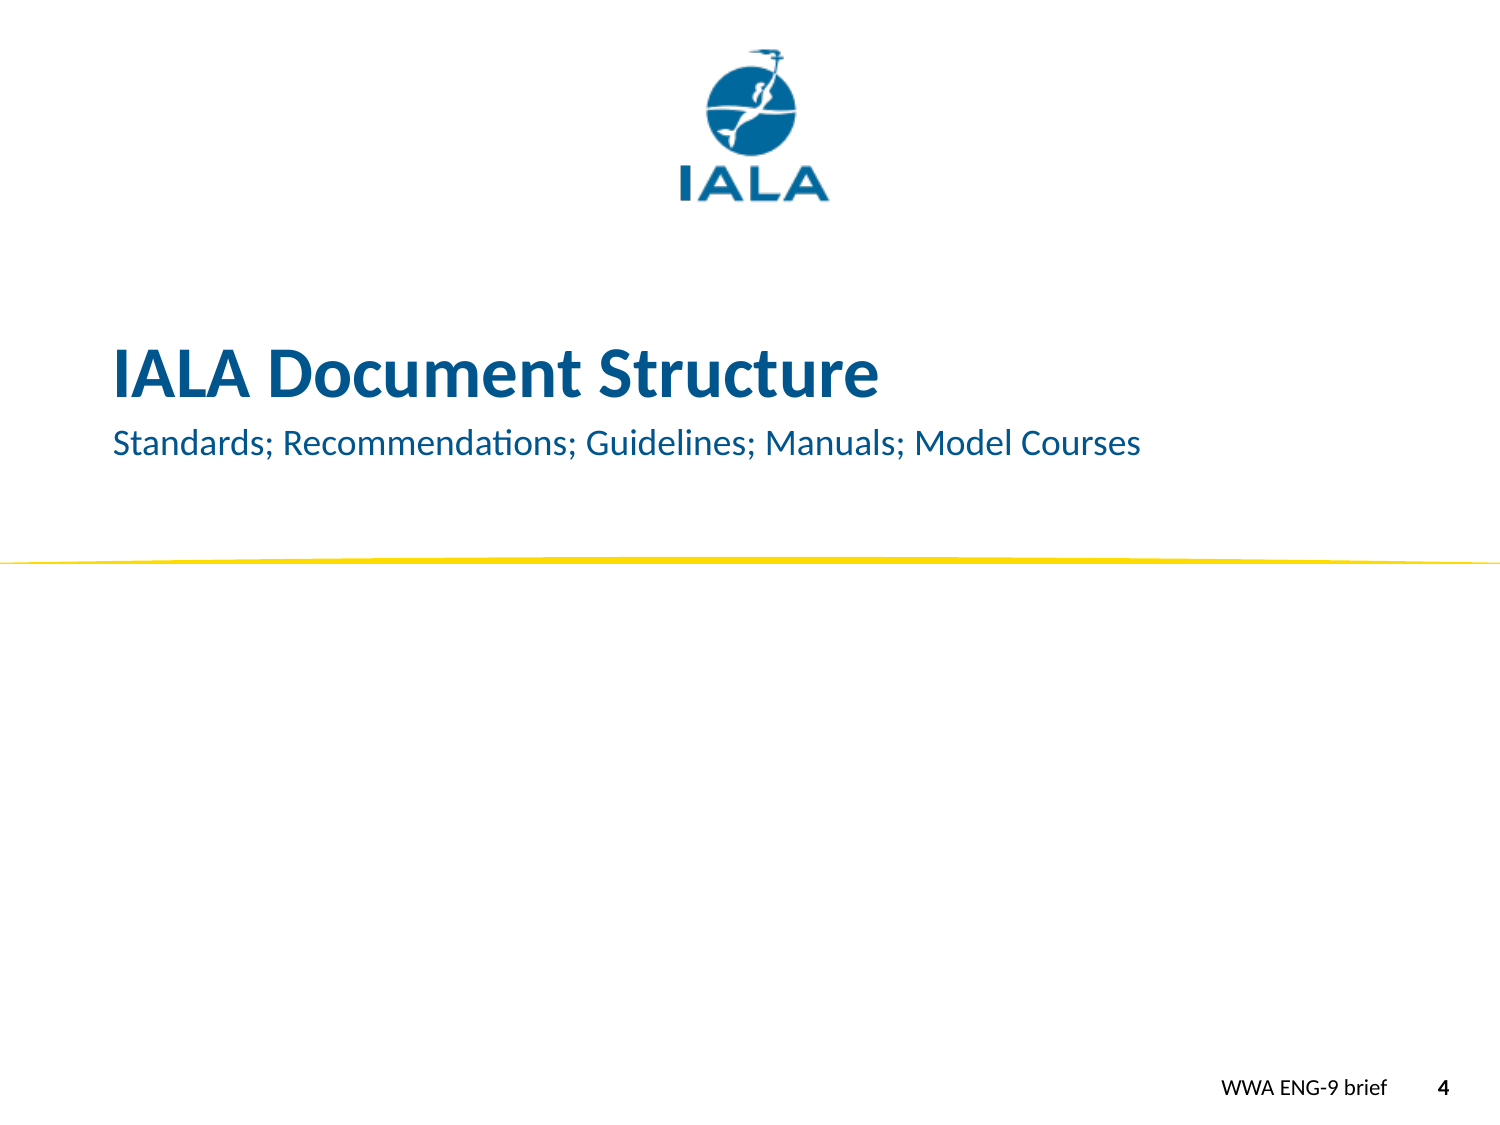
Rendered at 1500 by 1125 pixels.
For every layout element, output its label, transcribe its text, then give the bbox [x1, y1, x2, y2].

footer WWA ENG-9 brief [466, 1046, 1388, 1125]
slide_number 4 [1388, 1046, 1500, 1125]
title IALA Document Structure [112, 249, 1388, 412]
list Standards; Recommendations; Guidelines; Manuals; Model Courses [112, 413, 1388, 552]
